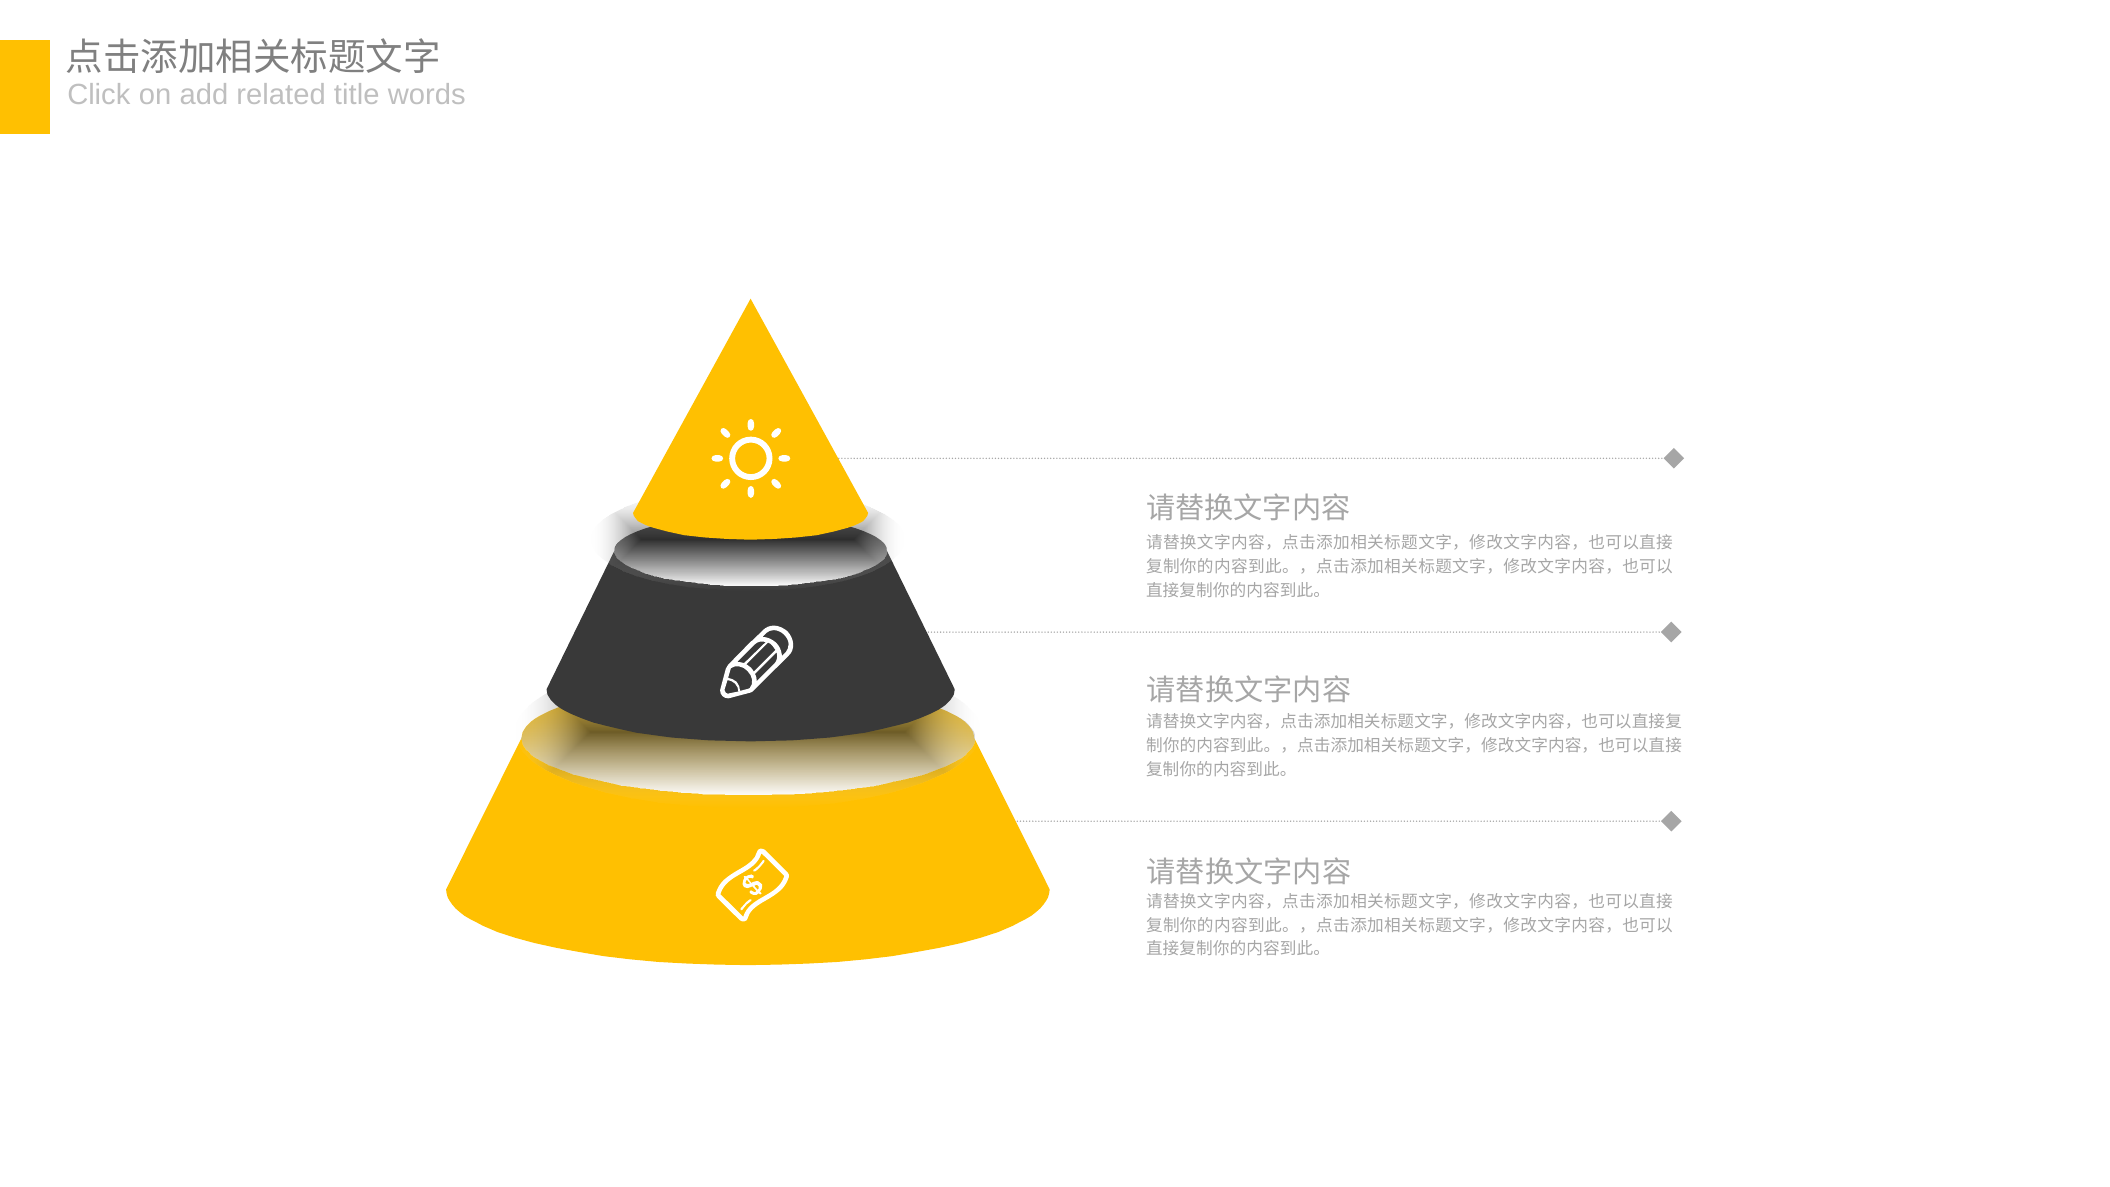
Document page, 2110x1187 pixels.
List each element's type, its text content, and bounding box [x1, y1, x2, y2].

text_box [729, 436, 773, 480]
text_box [715, 848, 790, 922]
text_box Click on add related title words [51, 67, 488, 119]
text_box 请替换文字内容 [1146, 846, 1352, 889]
text_box [720, 478, 731, 488]
text_box [747, 418, 755, 431]
text_box [646, 298, 838, 488]
text_box [771, 428, 782, 438]
text_box 点击添加相关标题文字 [49, 25, 524, 97]
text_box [546, 488, 955, 742]
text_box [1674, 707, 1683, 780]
text_box [711, 455, 724, 462]
text_box 请替换文字内容，点击添加相关标题文字，修改文字内容，也可以直接复制你的内容到此。，点击添加相关标题文字，修改文字内容，也可以直接复制你的内容到此。 [1146, 886, 1674, 959]
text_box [446, 655, 1050, 966]
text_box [747, 458, 1674, 822]
text_box [720, 428, 731, 438]
